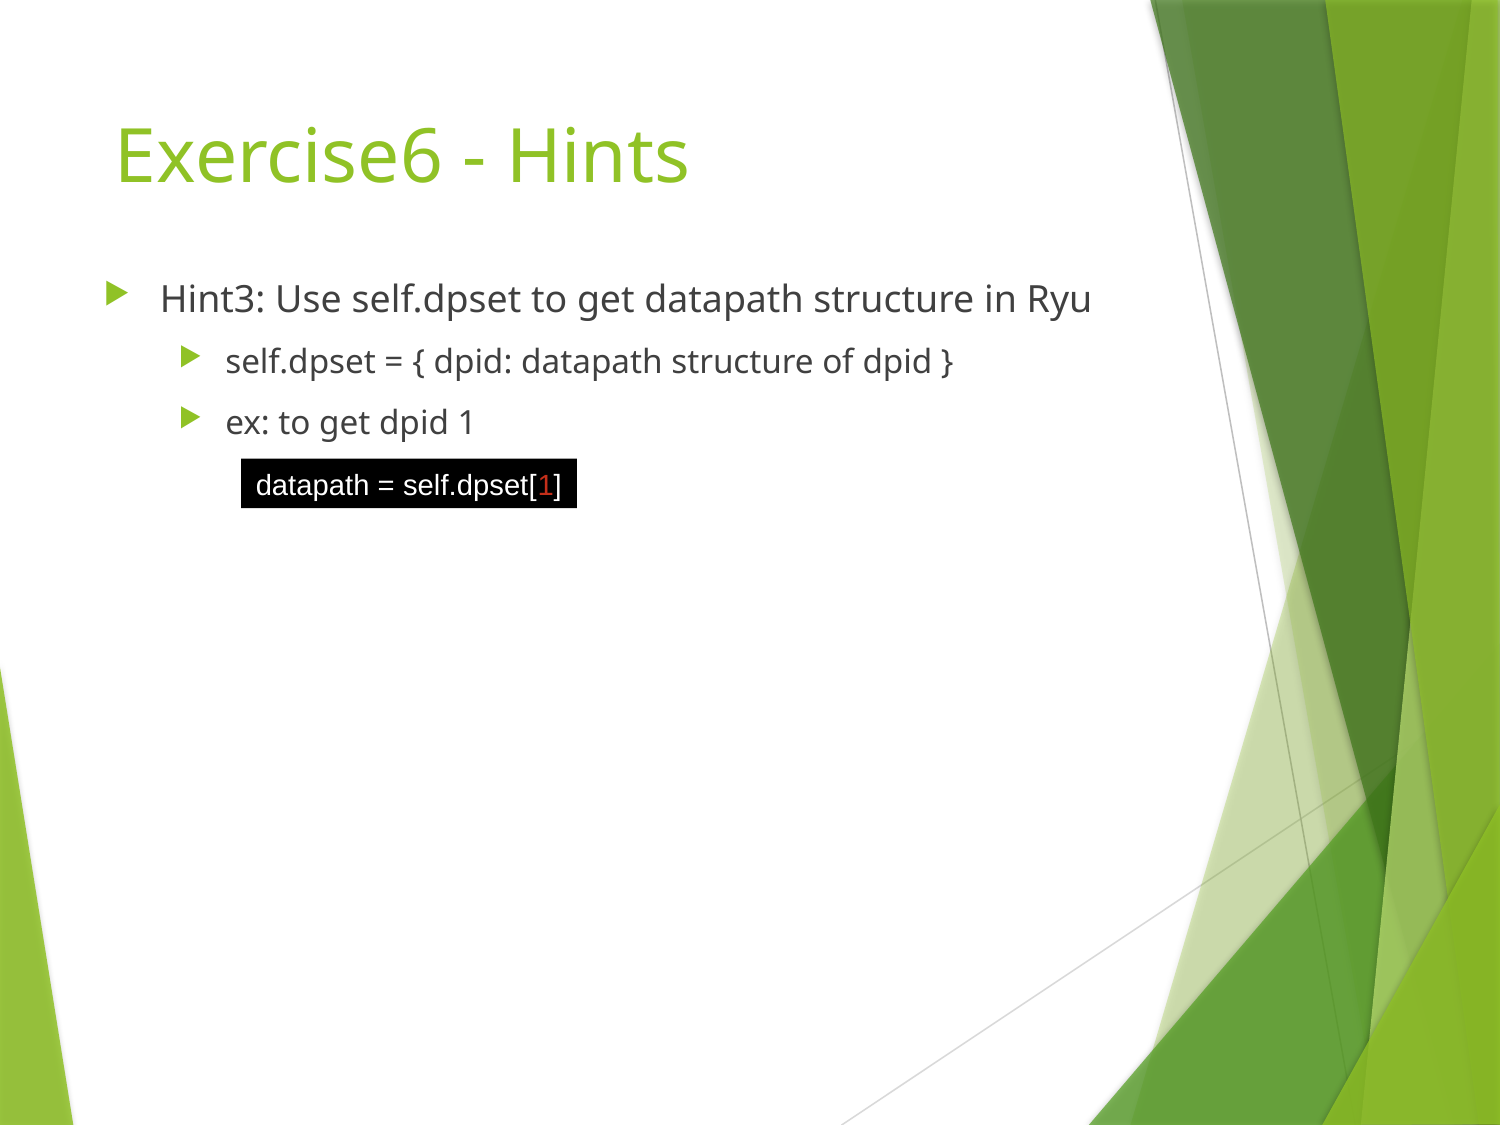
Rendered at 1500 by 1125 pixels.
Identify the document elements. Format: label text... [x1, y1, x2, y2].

text_box datapath = self.dpset[1] [241, 458, 577, 509]
title Exercise6 - Hints [99, 99, 1142, 317]
list Hint3: Use self.dpset to get datapath structure in Ryu self.dpset = { dpid: datapath structure of dpid } ex: to get dpid 1 [88, 267, 1130, 904]
